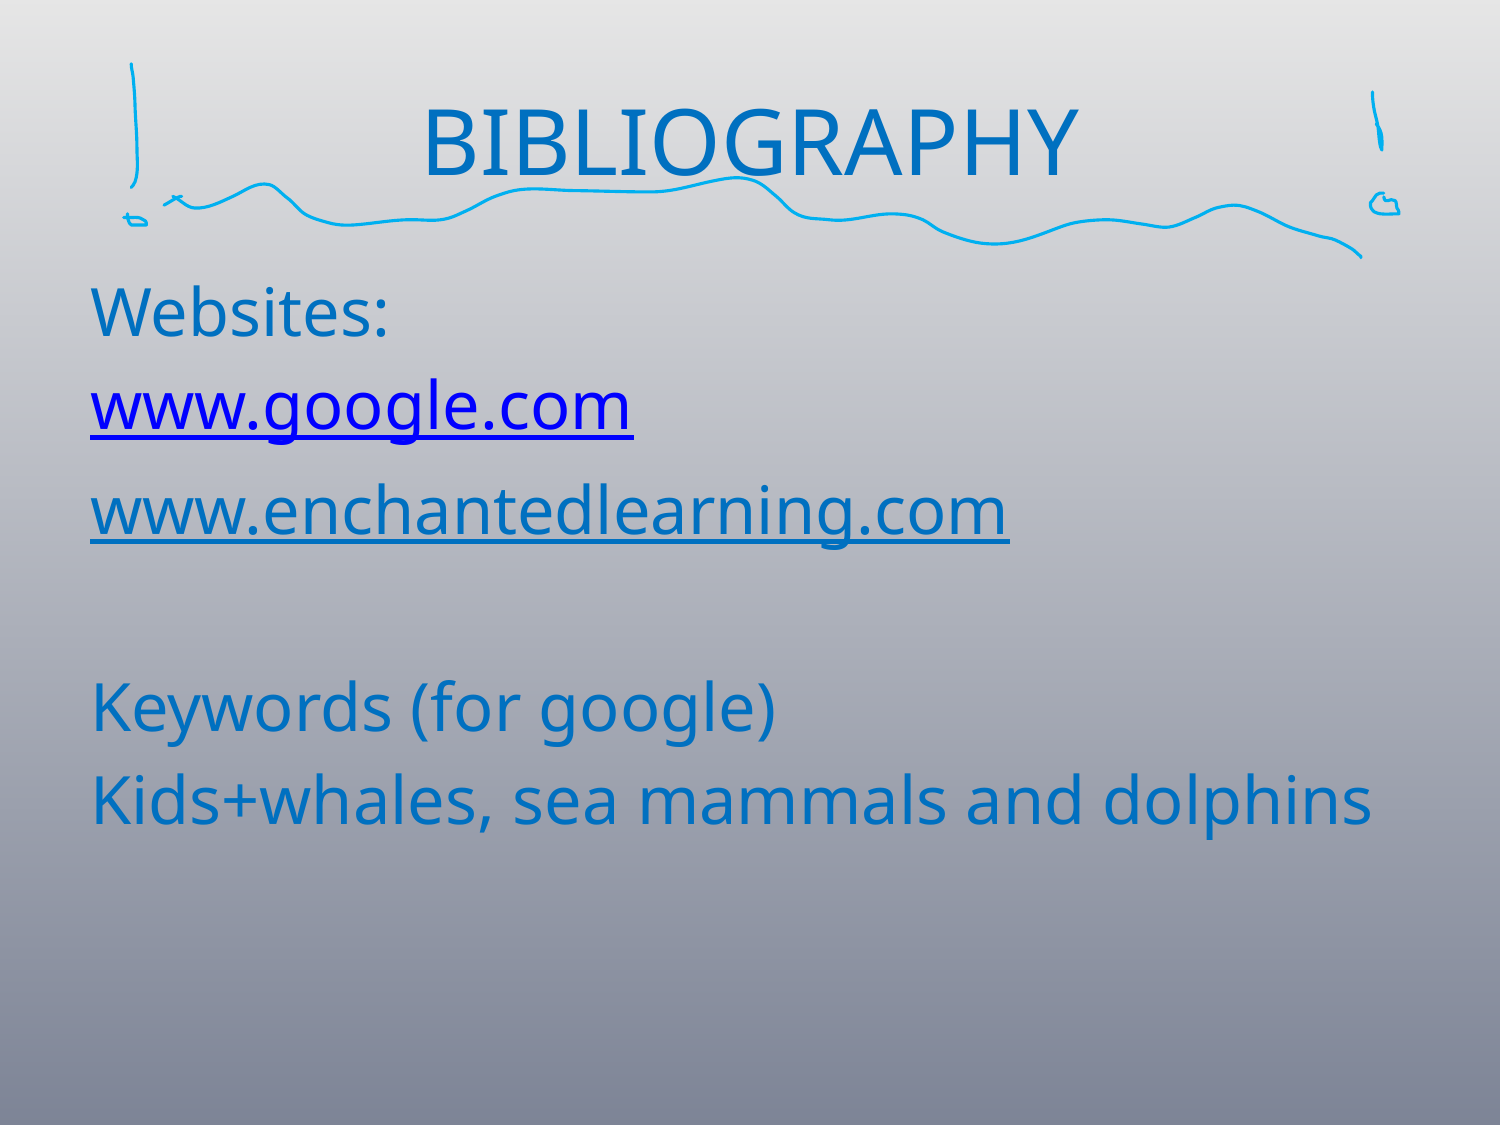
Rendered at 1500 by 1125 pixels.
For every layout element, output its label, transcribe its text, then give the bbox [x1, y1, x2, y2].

title BIBLIOGRAPHY [75, 45, 1425, 233]
list Websites: www.google.com www.enchantedlearning.com Keywords (for google) Kids+whales, sea mammals and dolphins [75, 262, 1425, 1005]
